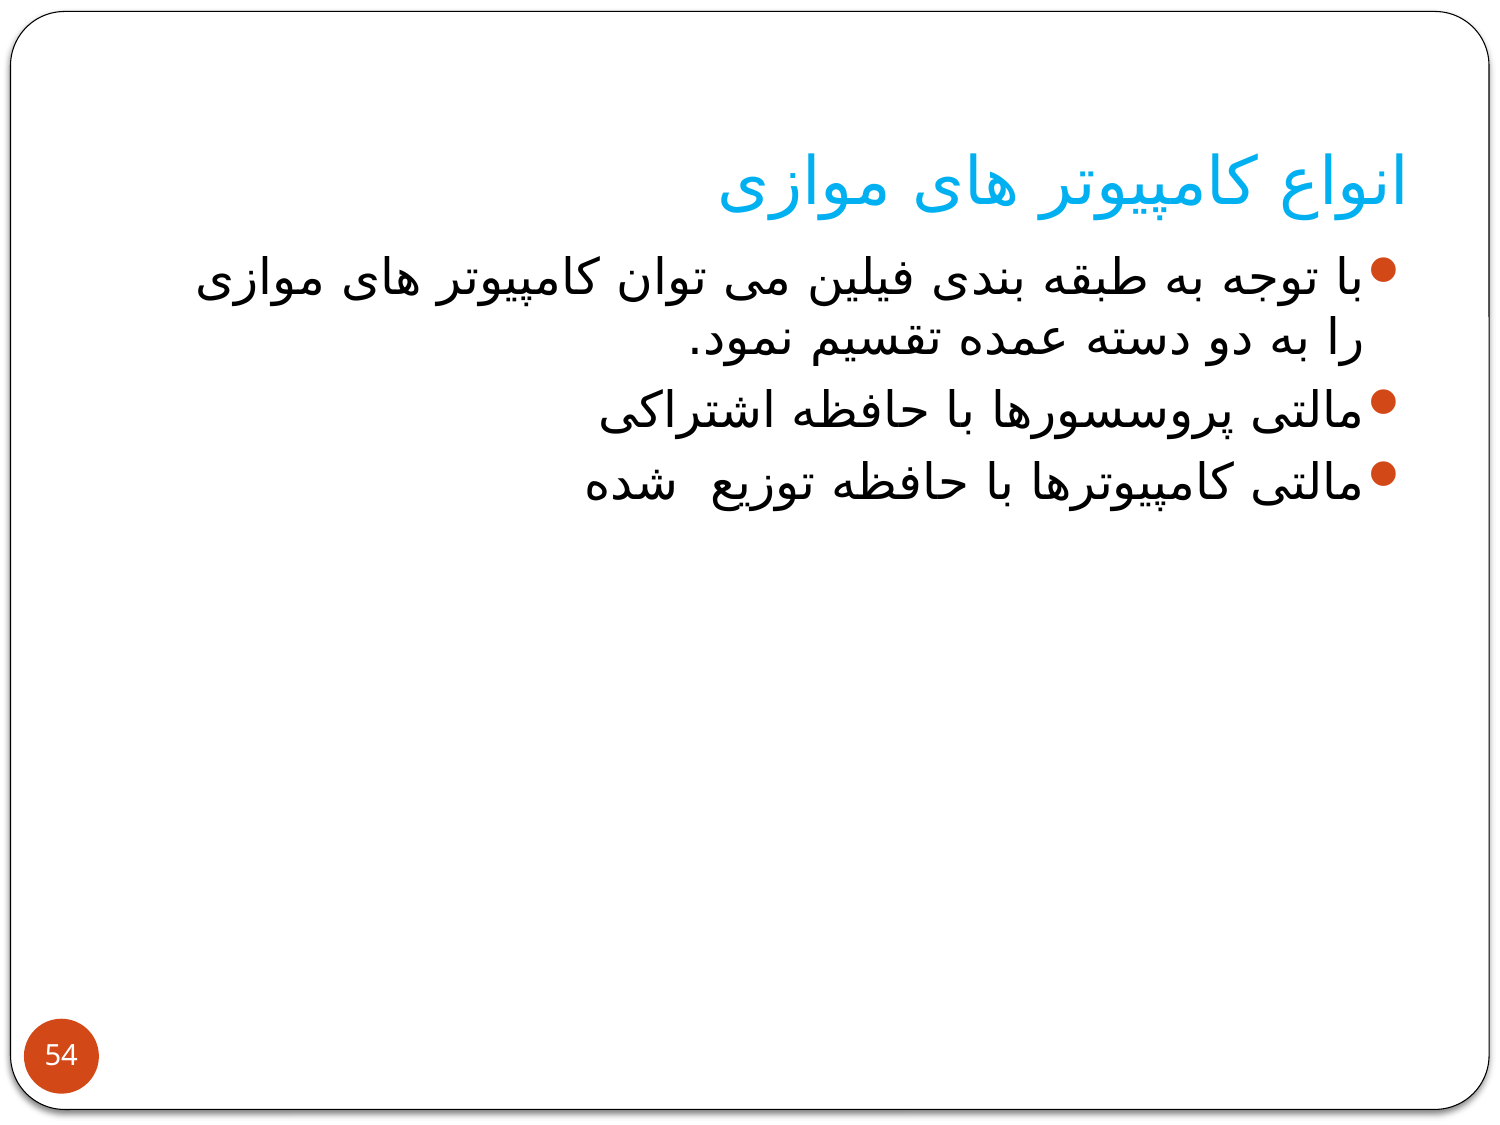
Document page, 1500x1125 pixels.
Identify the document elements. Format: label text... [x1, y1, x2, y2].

slide_number 54 [23, 1018, 99, 1094]
list با توجه به طبقه بندی فیلین می توان کامپیوتر های موازی را به دو دسته عمده تقسیم نمود. مالتی پروسسورها با حافظه اشتراکی مالتی کامپیوترها با حافظه توزیع شده [150, 237, 1425, 988]
title انواع کامپیوتر های موازی [150, 45, 1425, 233]
